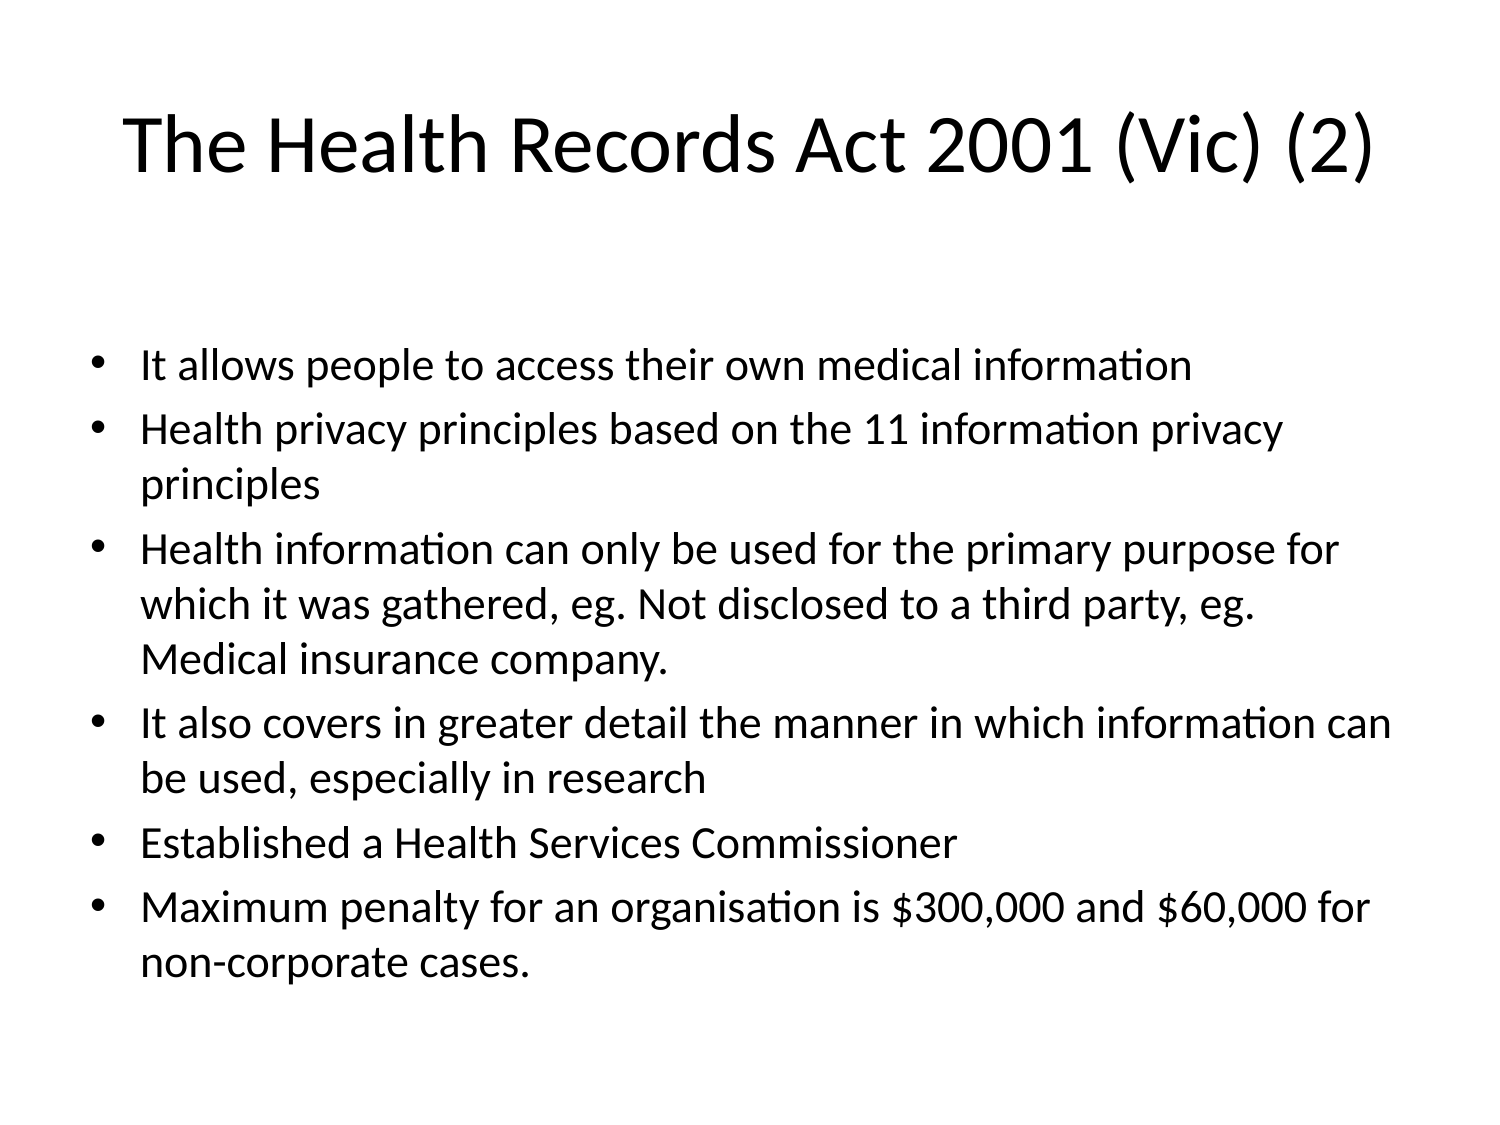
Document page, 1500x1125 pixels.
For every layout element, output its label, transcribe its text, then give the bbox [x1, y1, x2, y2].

title The Health Records Act 2001 (Vic) (2) [75, 45, 1425, 233]
list It allows people to access their own medical information Health privacy principles based on the 11 information privacy principles Health information can only be used for the primary purpose for which it was gathered, eg. Not disclosed to a third party, eg. Medical insurance company. It also covers in greater detail the manner in which information can be used, especially in research Established a Health Services Commissioner Maximum penalty for an organisation is $300,000 and $60,000 for non-corporate cases. [75, 262, 1425, 1005]
